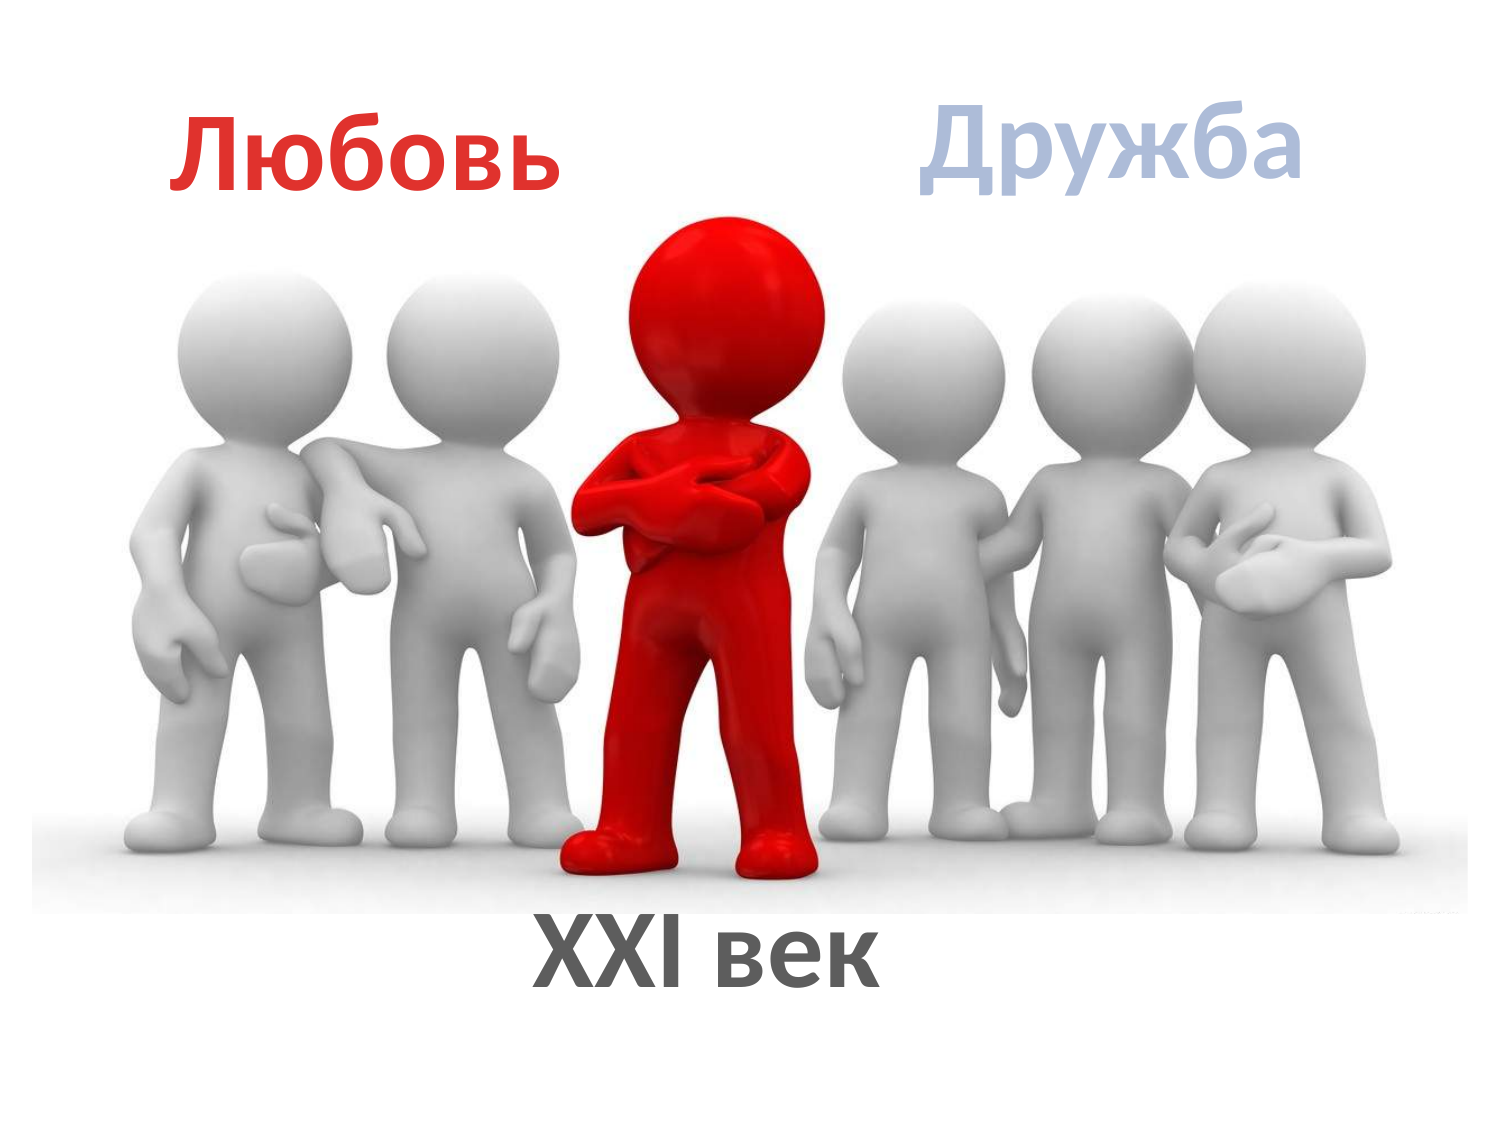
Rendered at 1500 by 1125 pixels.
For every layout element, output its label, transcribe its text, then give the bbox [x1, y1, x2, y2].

text_box Любовь [154, 70, 578, 156]
text_box XXI век [517, 923, 896, 1018]
picture [31, 157, 1468, 915]
text_box Дружба [904, 58, 1322, 156]
